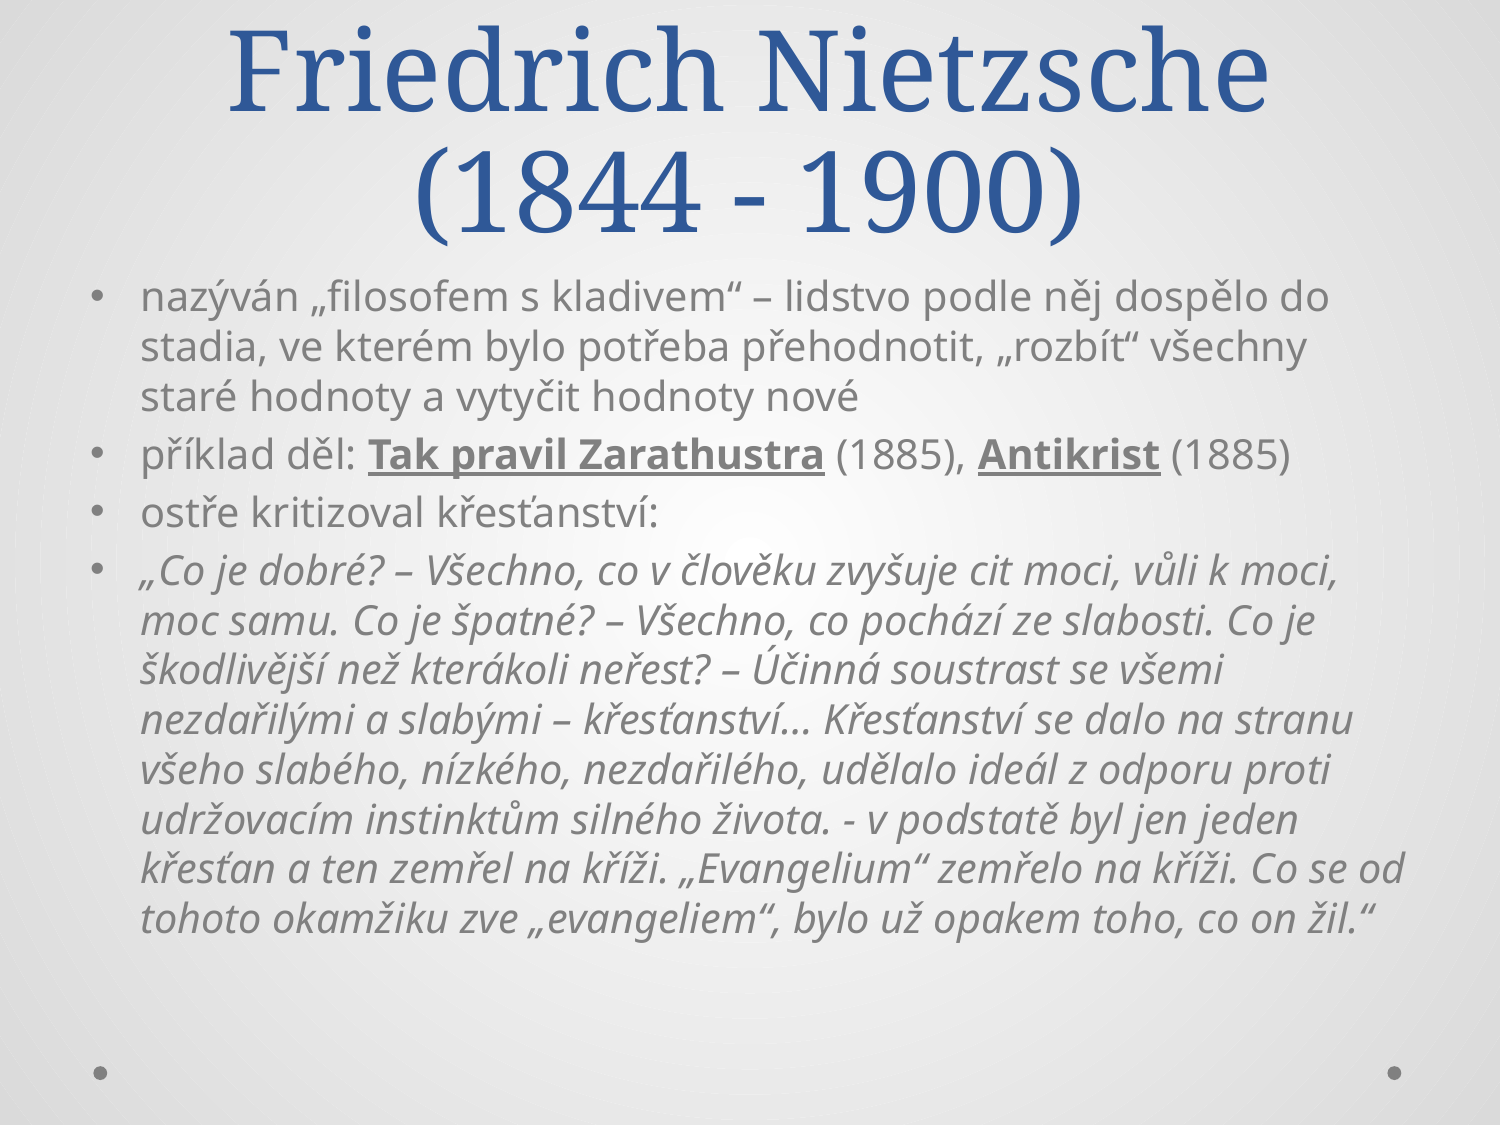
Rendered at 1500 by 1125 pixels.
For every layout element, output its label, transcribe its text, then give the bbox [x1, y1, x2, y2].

title Friedrich Nietzsche (1844 - 1900) [75, 0, 1425, 262]
list nazýván „filosofem s kladivem“ – lidstvo podle něj dospělo do stadia, ve kterém bylo potřeba přehodnotit, „rozbít“ všechny staré hodnoty a vytyčit hodnoty nové příklad děl: Tak pravil Zarathustra (1885), Antikrist (1885) ostře kritizoval křesťanství: „Co je dobré? – Všechno, co v člověku zvyšuje cit moci, vůli k moci, moc samu. Co je špatné? – Všechno, co pochází ze slabosti. Co je škodlivější než kterákoli neřest? – Účinná soustrast se všemi nezdařilými a slabými – křesťanství… Křesťanství se dalo na stranu všeho slabého, nízkého, nezdařilého, udělalo ideál z odporu proti udržovacím instinktům silného života. - v podstatě byl jen jeden křesťan a ten zemřel na kříži. „Evangelium“ zemřelo na kříži. Co se od tohoto okamžiku zve „evangeliem“, bylo už opakem toho, co on žil.“ [75, 262, 1425, 1005]
